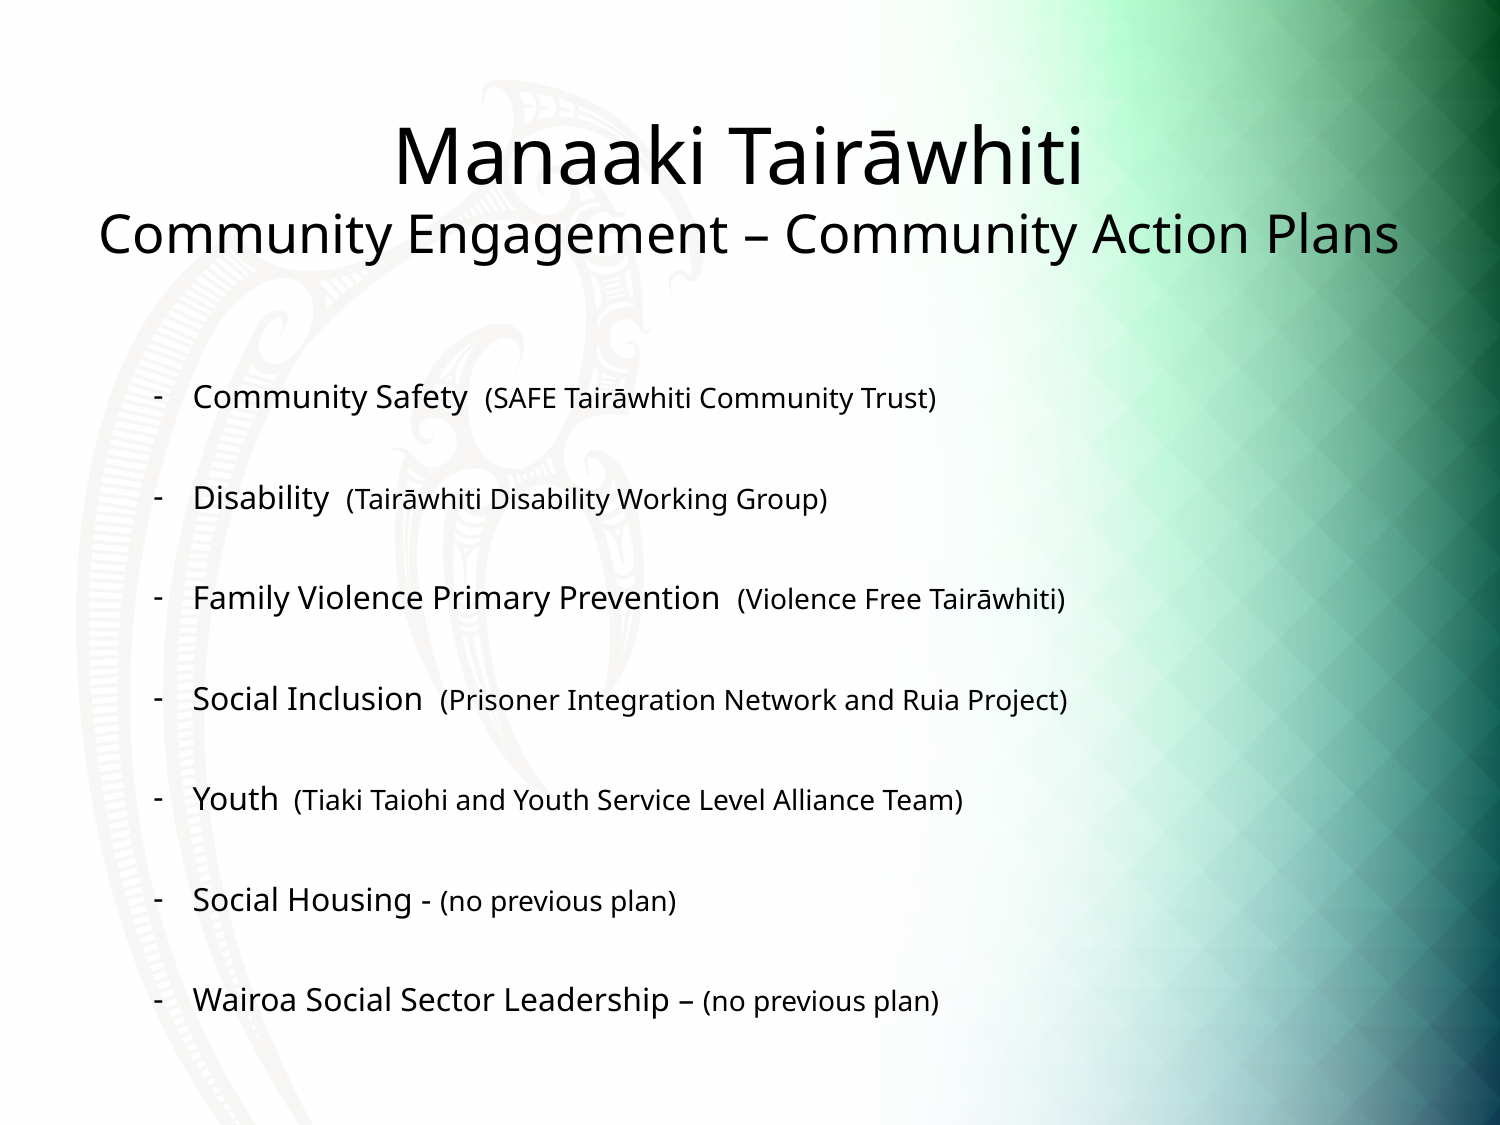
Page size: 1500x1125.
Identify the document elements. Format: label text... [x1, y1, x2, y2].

picture [0, 0, 1500, 1125]
text_box Manaaki Tairāwhiti Community Engagement – Community Action Plans [74, 91, 1425, 279]
list Community Safety (SAFE Tairāwhiti Community Trust) Disability (Tairāwhiti Disability Working Group) Family Violence Primary Prevention (Violence Free Tairāwhiti) Social Inclusion (Prisoner Integration Network and Ruia Project) Youth (Tiaki Taiohi and Youth Service Level Alliance Team) Social Housing - (no previous plan) Wairoa Social Sector Leadership – (no previous plan) [75, 261, 1425, 1083]
